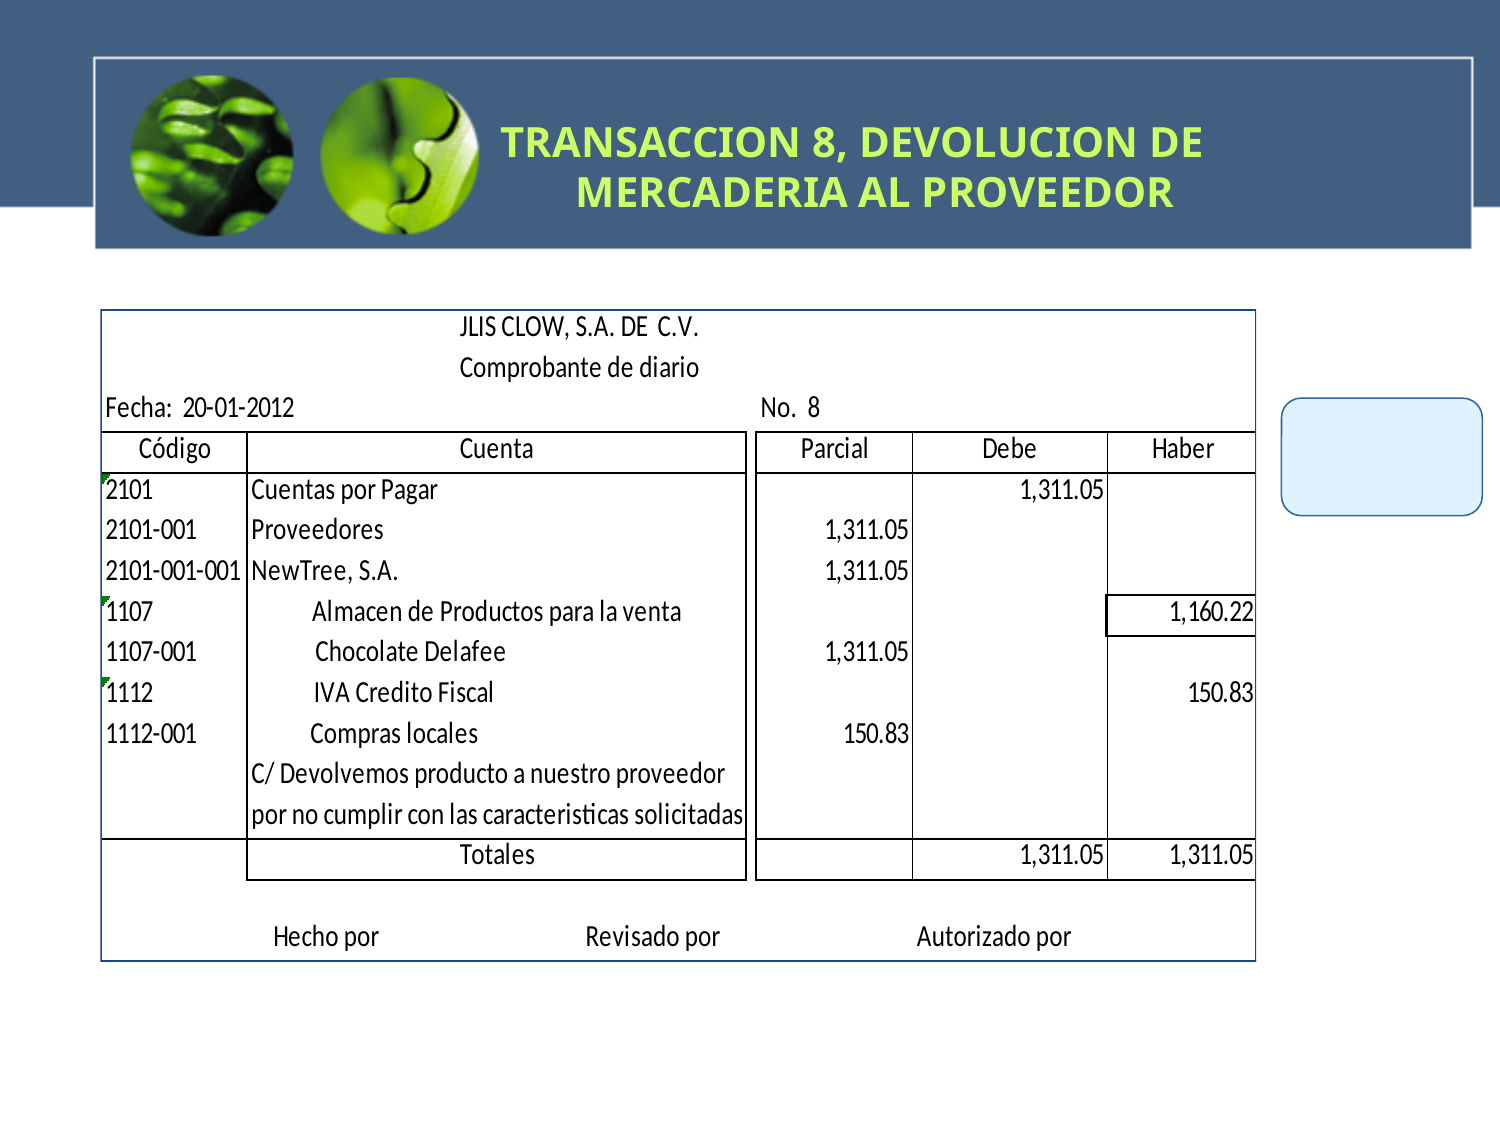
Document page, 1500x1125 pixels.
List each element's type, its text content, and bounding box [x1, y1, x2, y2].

picture [0, 0, 1500, 1125]
title TRANSACCION 8, DEVOLUCION DE MERCADERIA AL PROVEEDOR [401, 78, 1500, 304]
text_box [1281, 398, 1483, 516]
